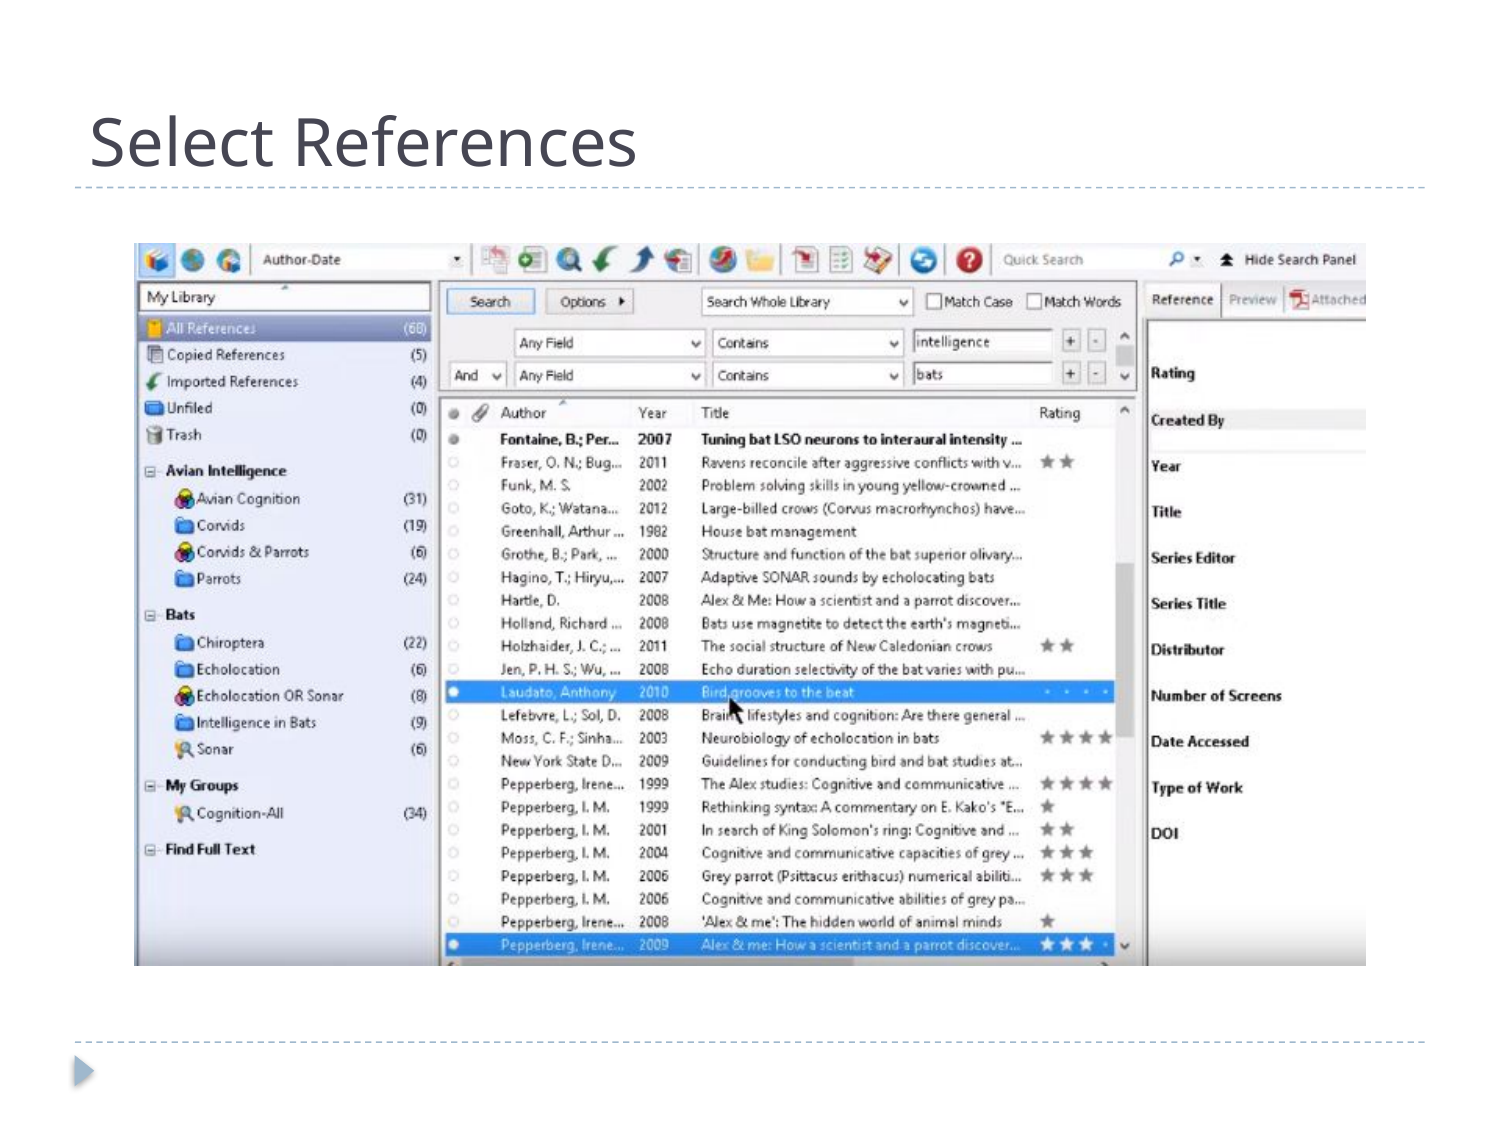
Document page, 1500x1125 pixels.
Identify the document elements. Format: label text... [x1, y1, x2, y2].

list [134, 243, 1366, 967]
title Select References [75, 24, 1425, 188]
